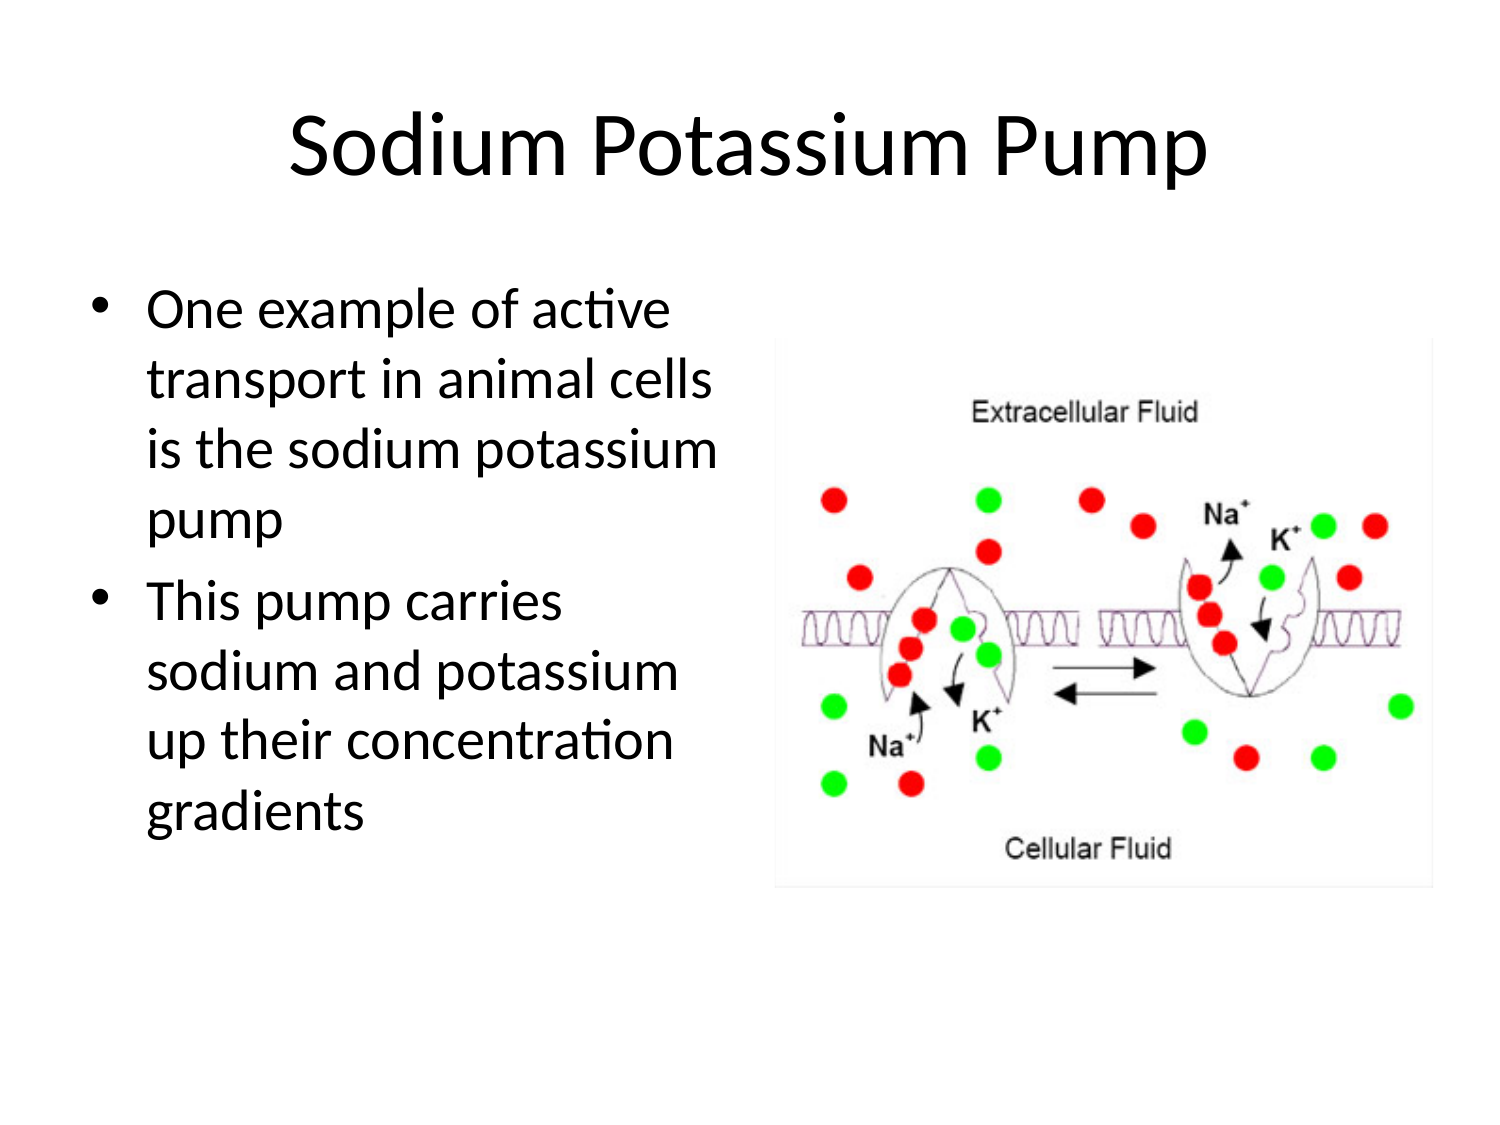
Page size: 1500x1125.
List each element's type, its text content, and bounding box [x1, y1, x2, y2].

title Sodium Potassium Pump [75, 45, 1425, 233]
list One example of active transport in animal cells is the sodium potassium pump This pump carries sodium and potassium up their concentration gradients [75, 262, 738, 1005]
picture [774, 337, 1434, 888]
